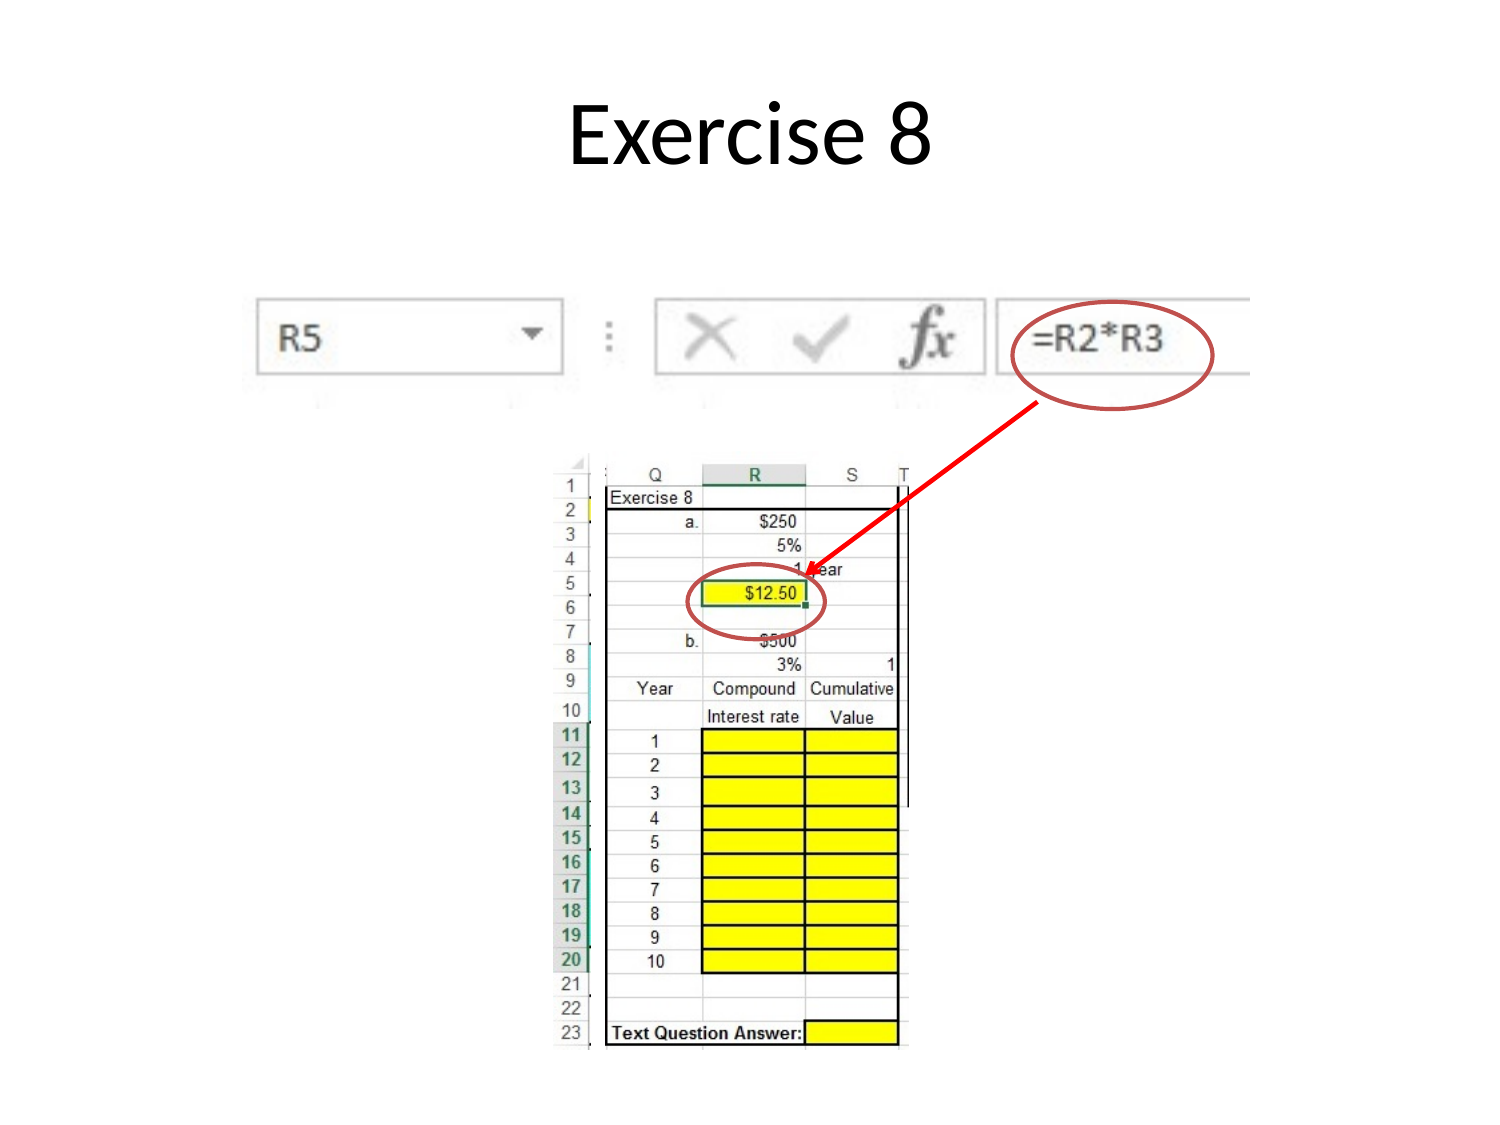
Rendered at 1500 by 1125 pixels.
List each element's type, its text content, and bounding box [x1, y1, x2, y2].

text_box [804, 401, 1038, 576]
picture [553, 453, 591, 1051]
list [605, 451, 909, 1051]
text_box Exercise 8 [550, 64, 952, 191]
picture [237, 275, 1251, 410]
